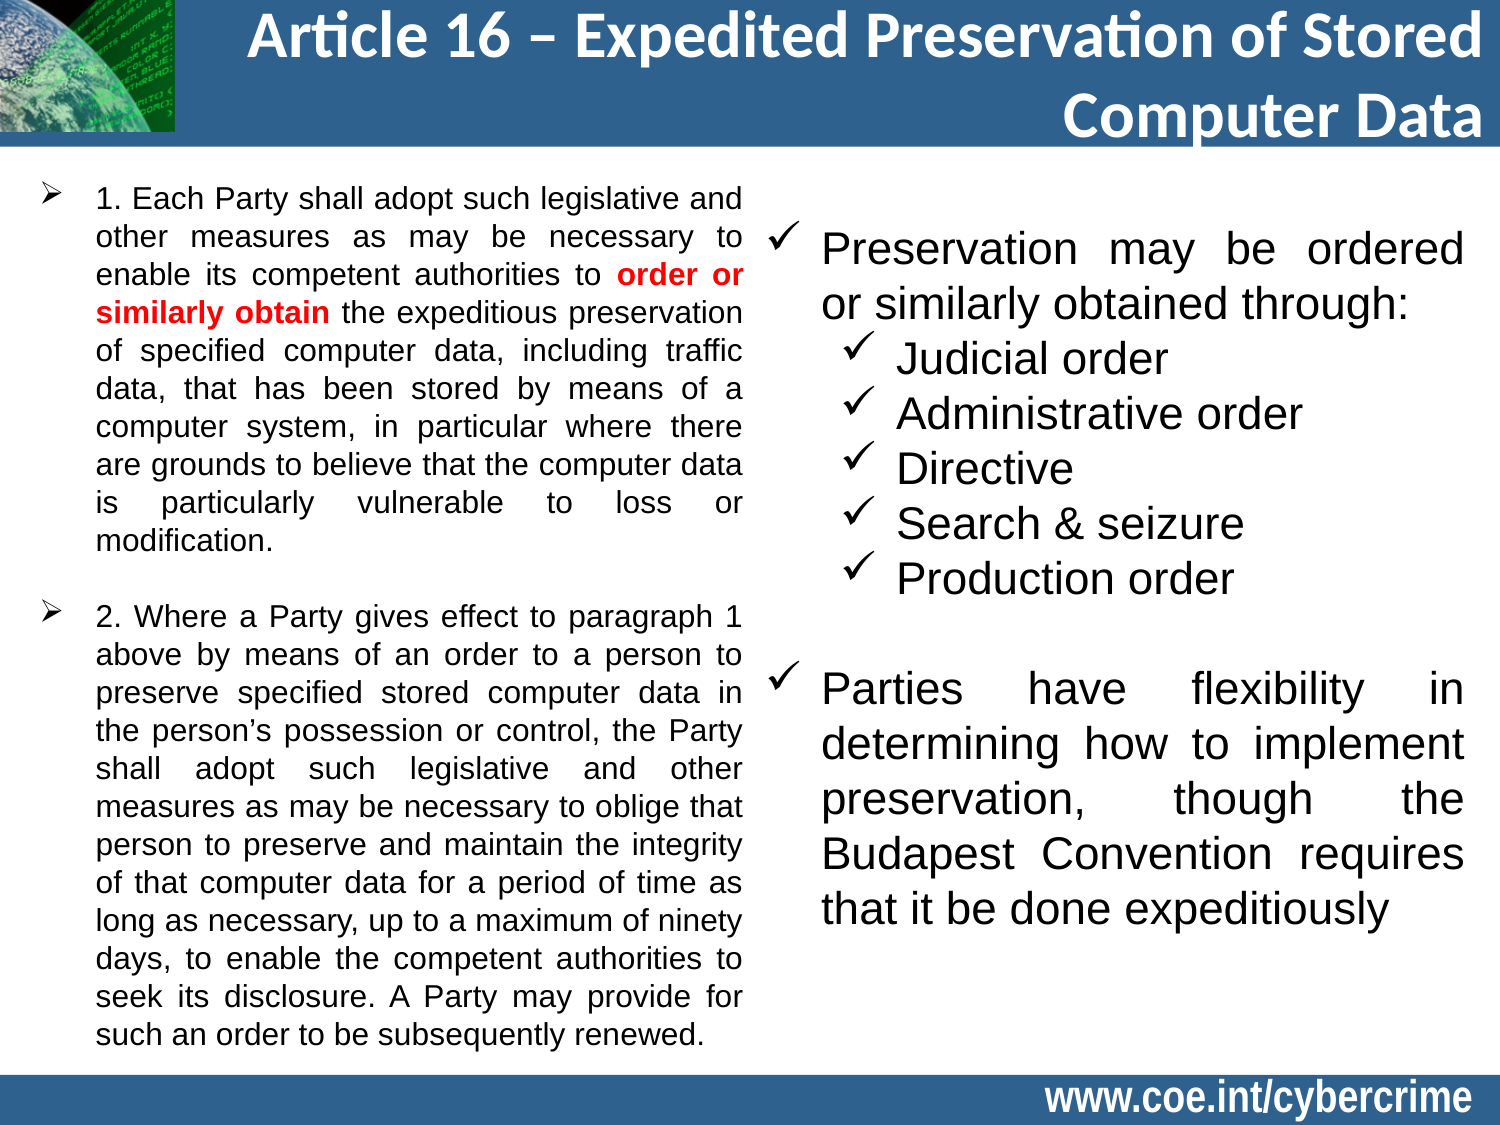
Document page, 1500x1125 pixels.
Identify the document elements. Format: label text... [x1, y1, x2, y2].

text_box www.coe.int/cybercrime [1030, 1059, 1500, 1125]
text_box 1. Each Party shall adopt such legislative and other measures as may be necessary to enable its competent authorities to order or similarly obtain the expeditious preservation of specified computer data, including traffic data, that has been stored by means of a computer system, in particular where there are grounds to believe that the computer data is particularly vulnerable to loss or modification. 2. Where a Party gives effect to paragraph 1 above by means of an order to a person to preserve specified stored computer data in the person’s possession or control, the Party shall adopt such legislative and other measures as may be necessary to oblige that person to preserve and maintain the integrity of that computer data for a period of time as long as necessary, up to a maximum of ninety days, to enable the competent authorities to seek its disclosure. A Party may provide for such an order to be subsequently renewed. [24, 170, 759, 1059]
text_box Article 16 – Expedited Preservation of Stored Computer Data [0, 0, 1500, 149]
text_box Preservation may be ordered or similarly obtained through: Judicial order Administrative order Directive Search & seizure Production order Parties have flexibility in determining how to implement preservation, though the Budapest Convention requires that it be done expeditiously [749, 211, 1480, 941]
text_box [0, 1073, 1030, 1125]
picture [0, 0, 175, 132]
